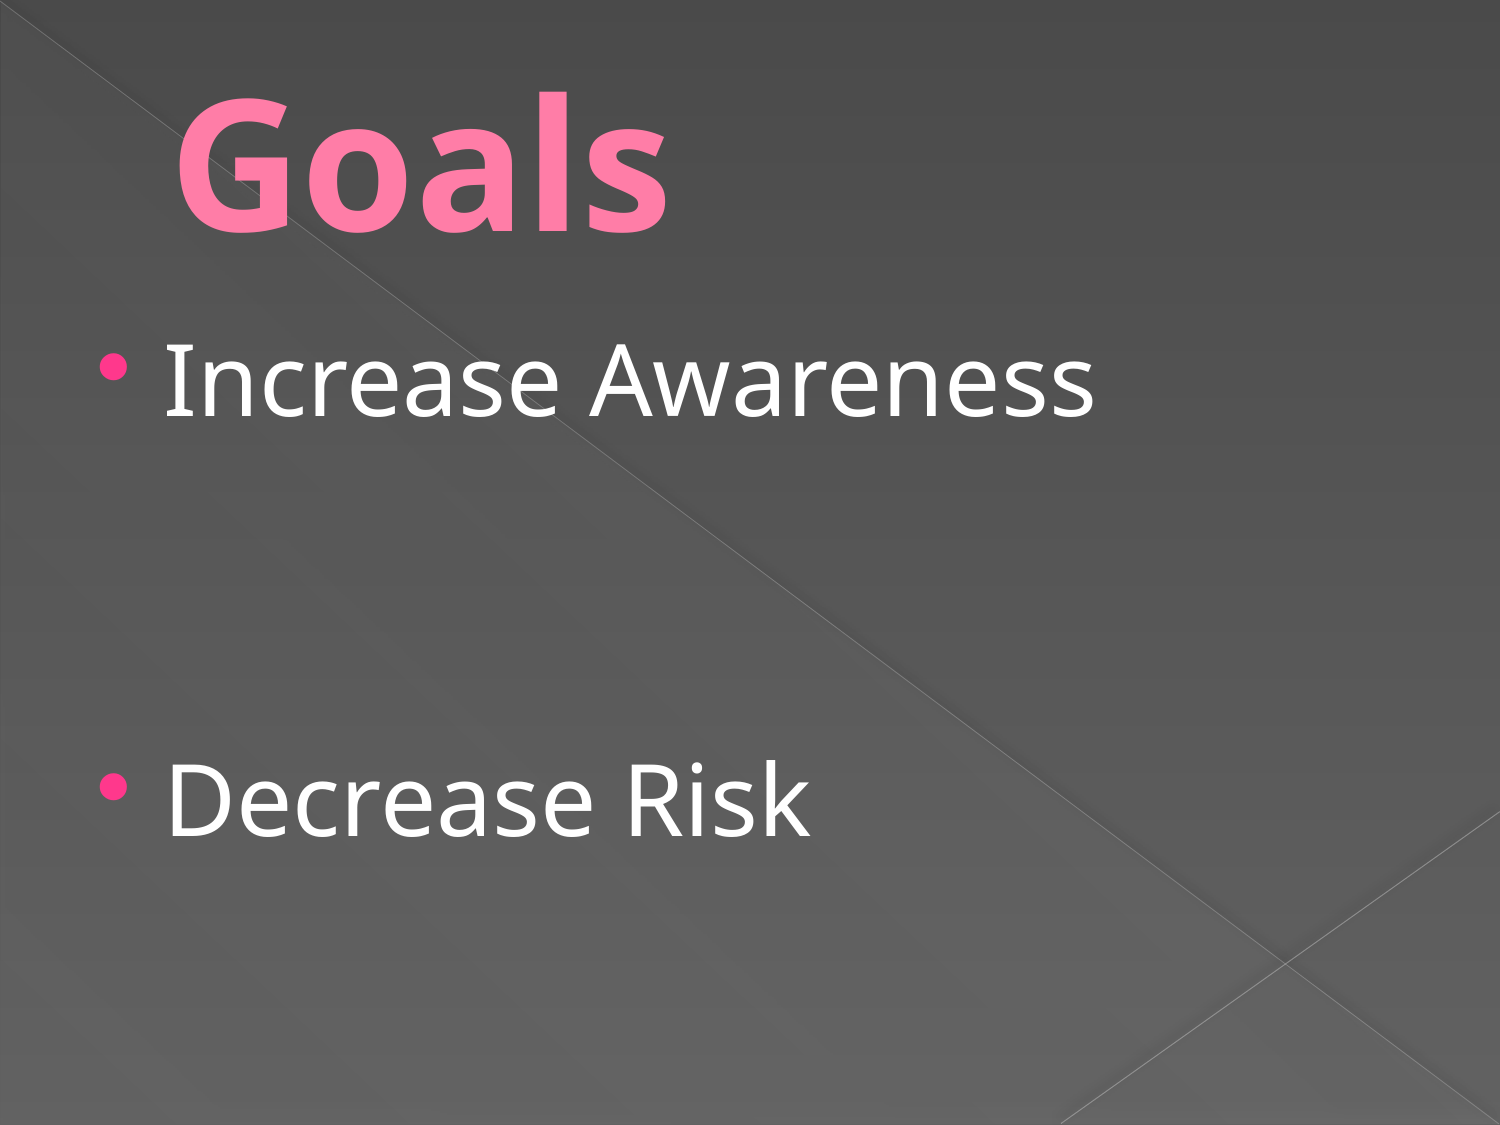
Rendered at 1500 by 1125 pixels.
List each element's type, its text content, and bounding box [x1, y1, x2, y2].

title Goals [75, 43, 1425, 274]
list Increase Awareness Decrease Risk [74, 308, 1426, 1060]
